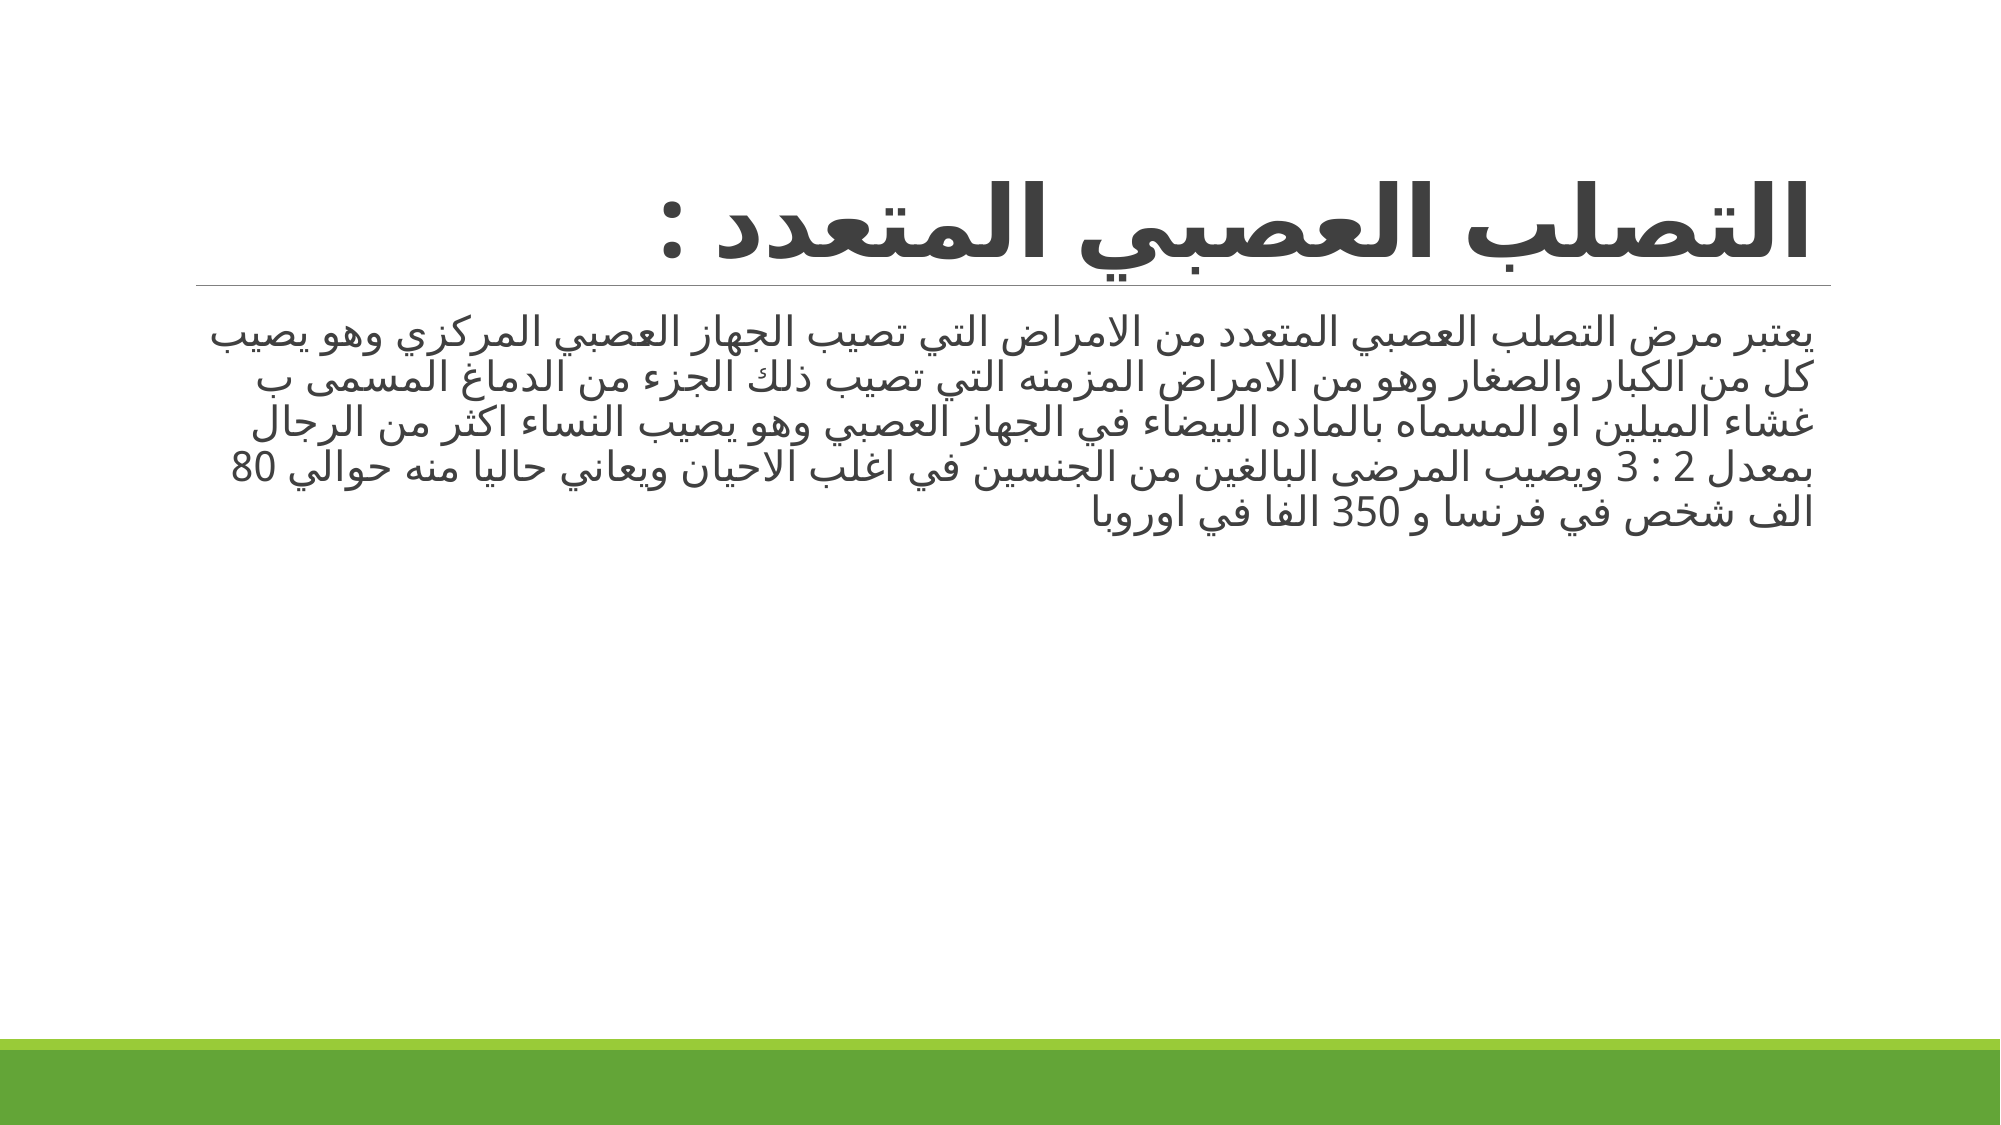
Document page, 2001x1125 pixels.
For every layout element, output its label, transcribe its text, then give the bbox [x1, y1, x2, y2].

list يعتبر مرض التصلب العصبي المتعدد من الامراض التي تصيب الجهاز العصبي المركزي وهو يصيب كل من الكبار والصغار وهو من الامراض المزمنه التي تصيب ذلك الجزء من الدماغ المسمى ب غشاء الميلين او المسماه بالماده البيضاء في الجهاز العصبي وهو يصيب النساء اكثر من الرجال بمعدل 2 : 3 ويصيب المرضى البالغين من الجنسين في اغلب الاحيان ويعاني حاليا منه حوالي 80 الف شخص في فرنسا و 350 الفا في اوروبا [180, 302, 1830, 963]
title التصلب العصبي المتعدد : [180, 47, 1830, 285]
